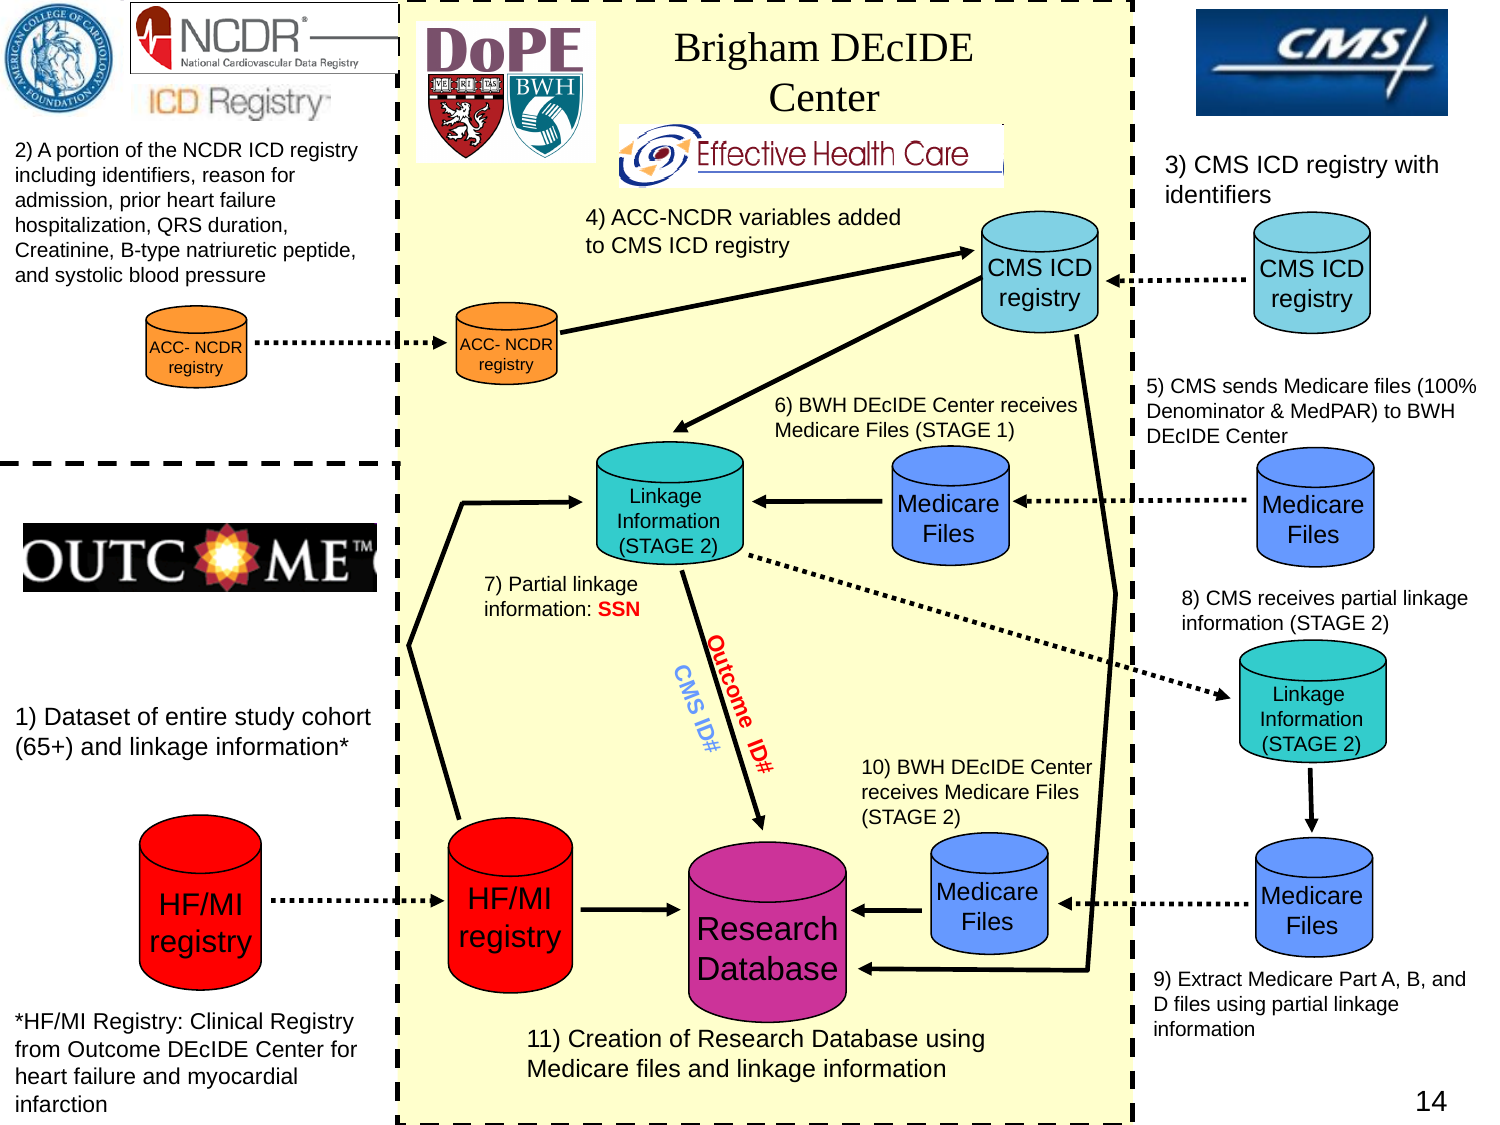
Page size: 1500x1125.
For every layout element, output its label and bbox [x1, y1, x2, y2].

text_box [0, 0, 1500, 1125]
